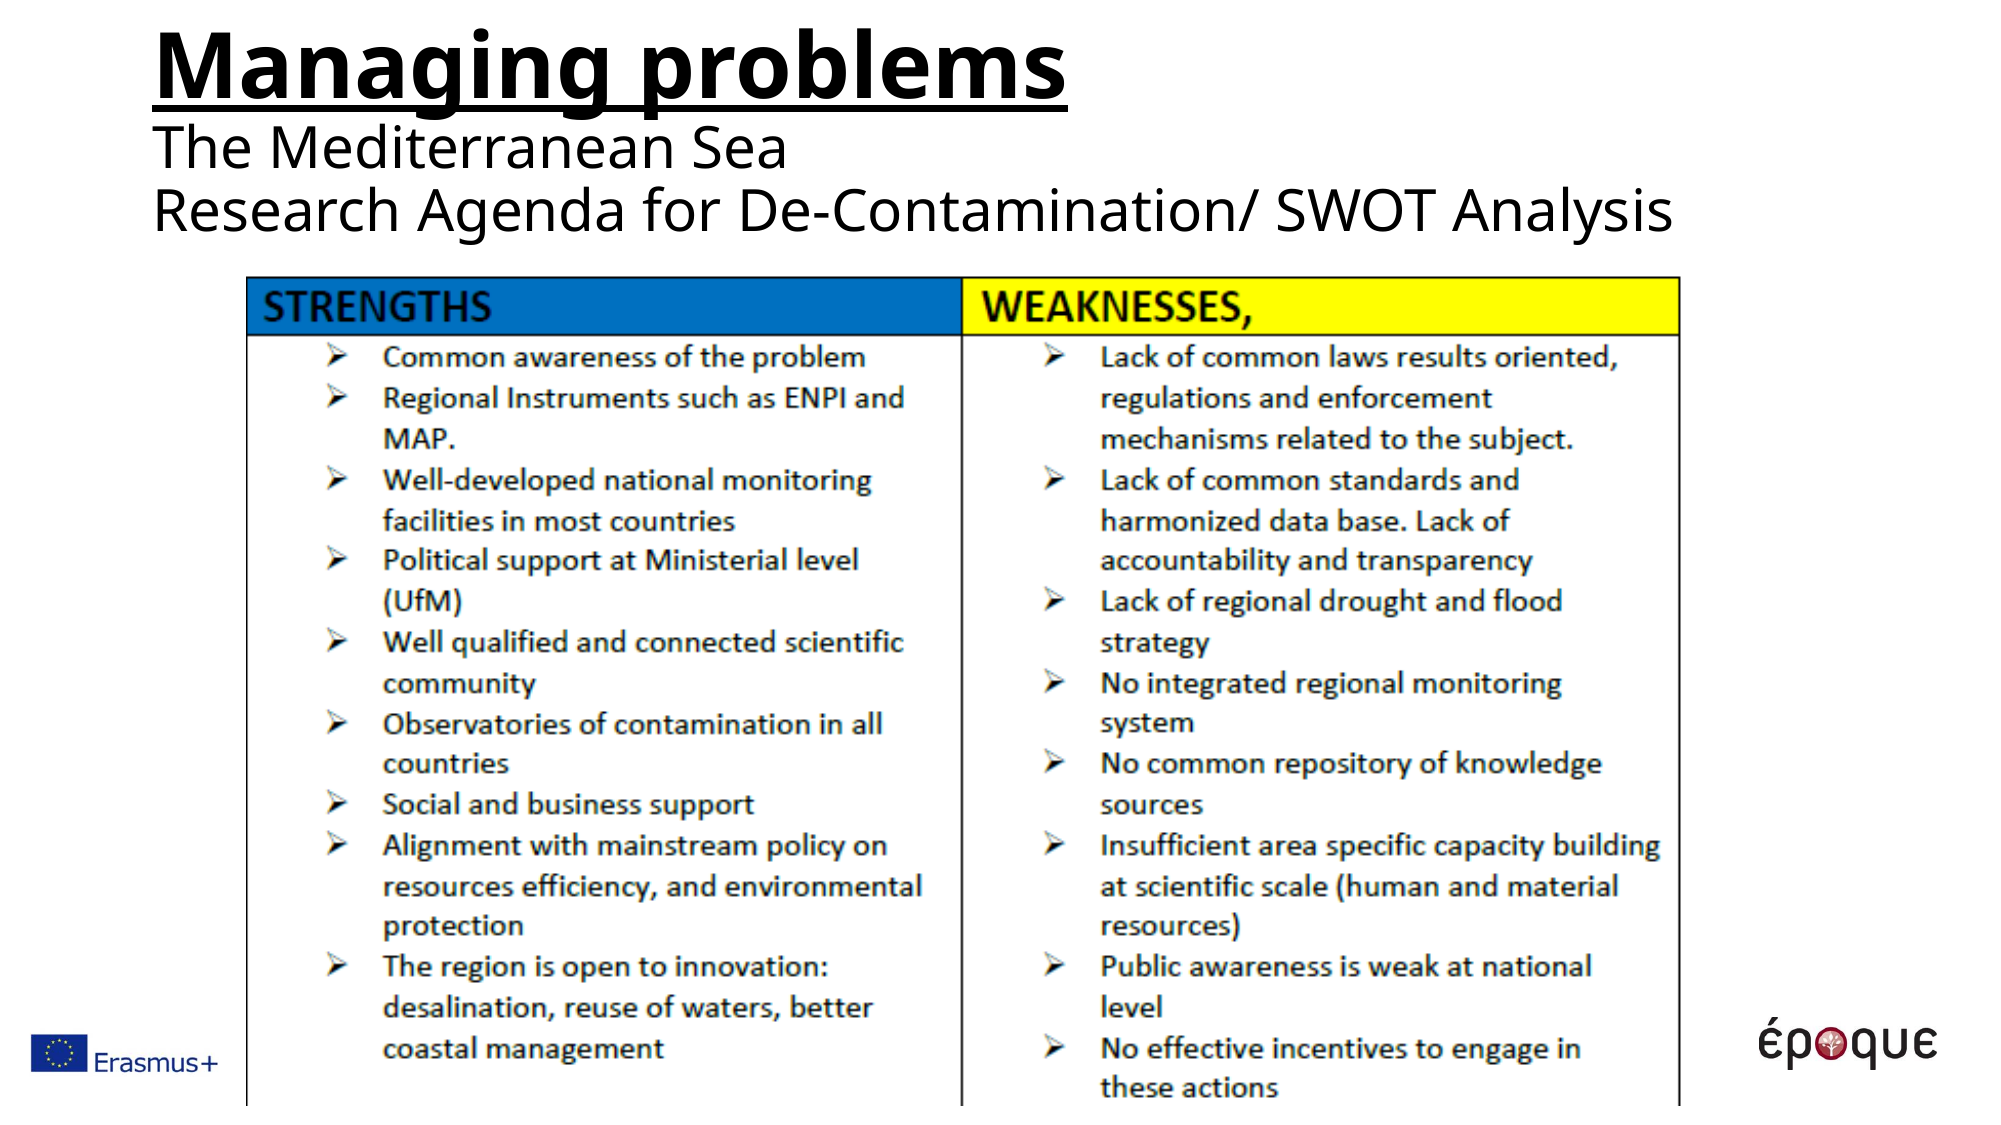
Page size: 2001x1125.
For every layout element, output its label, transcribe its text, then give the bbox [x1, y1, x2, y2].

picture [1759, 1017, 1937, 1070]
title Managing problems The Mediterranean Sea Research Agenda for De-Contamination/ SWOT Analysis [137, 0, 1863, 263]
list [246, 275, 1683, 1106]
picture [29, 1023, 219, 1083]
